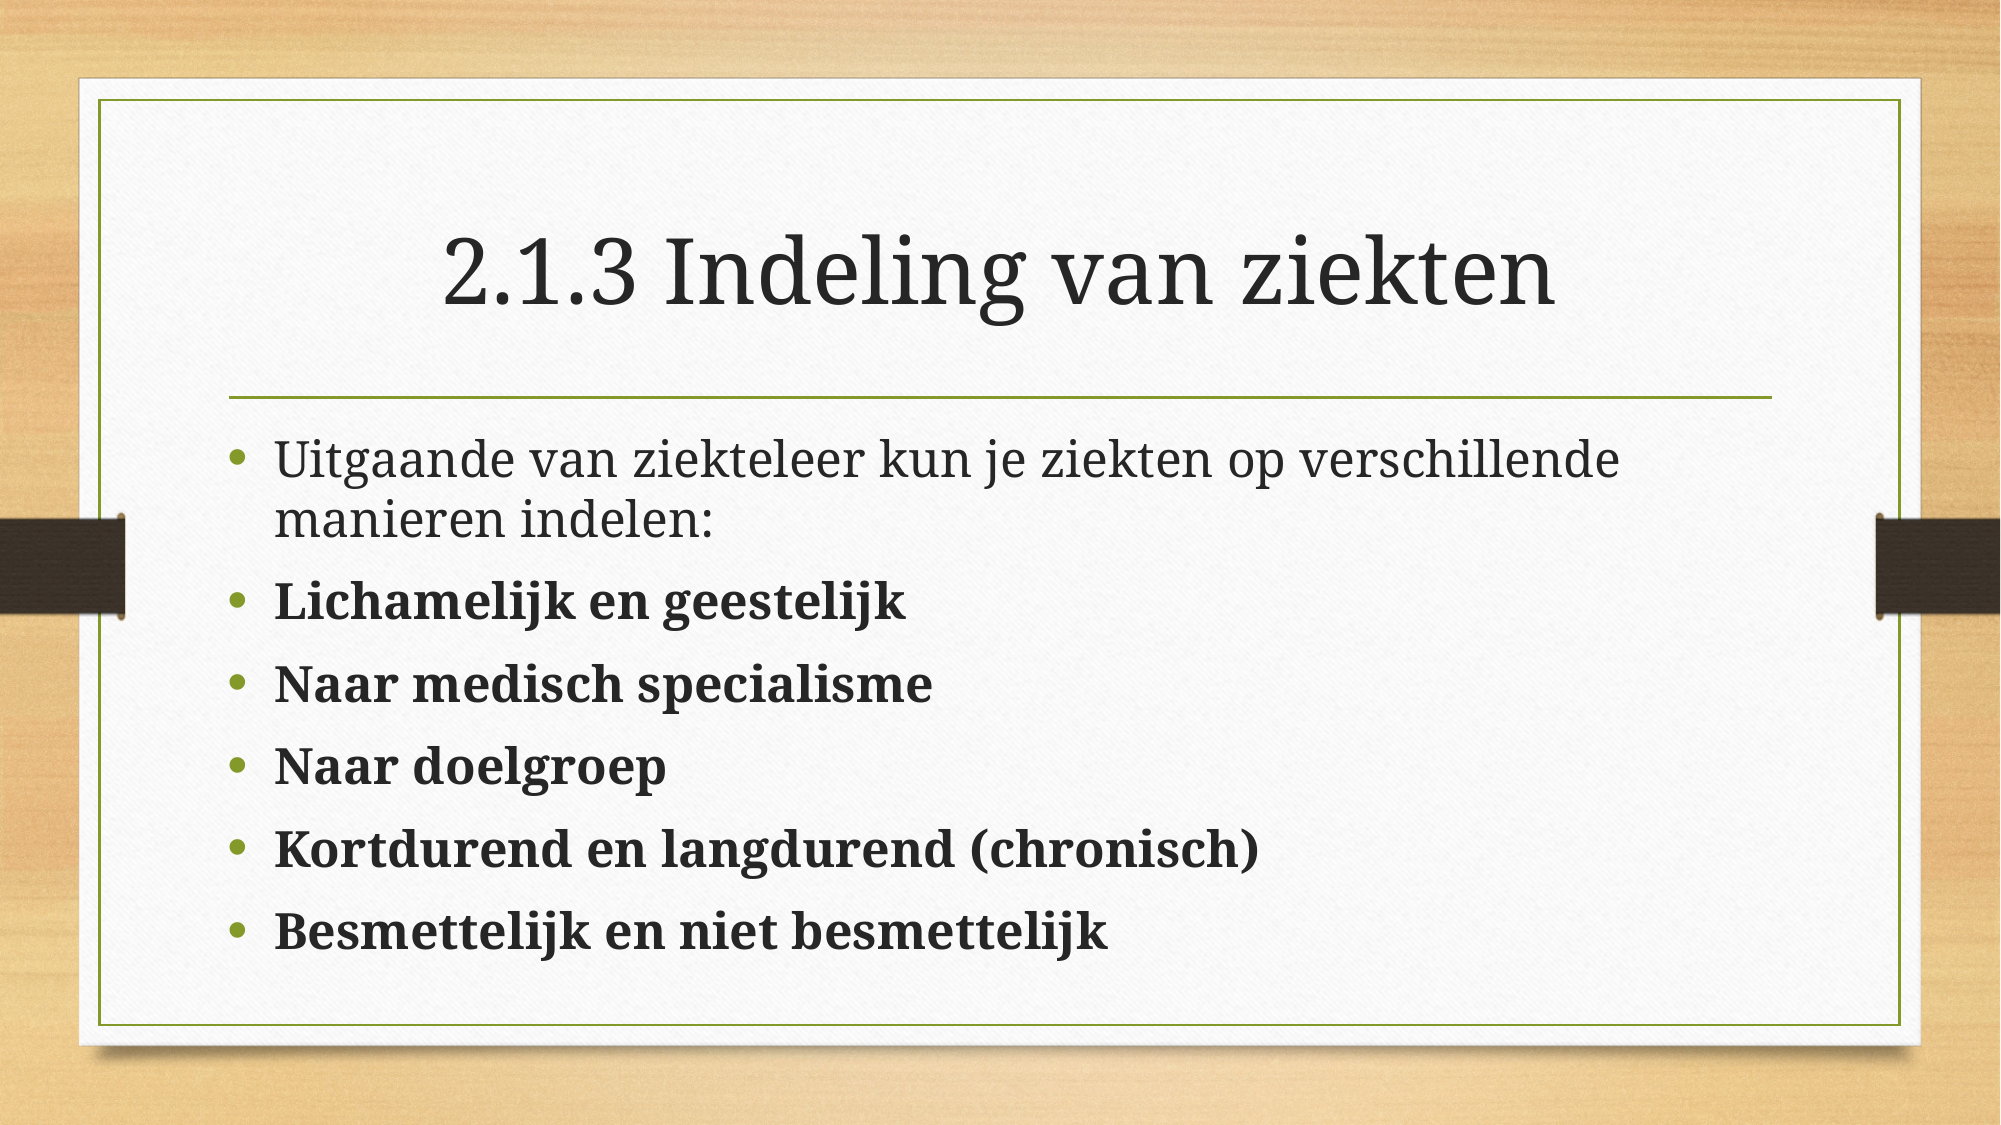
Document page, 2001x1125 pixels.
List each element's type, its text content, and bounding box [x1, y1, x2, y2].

picture [0, 0, 2001, 1125]
title 2.1.3 Indeling van ziekten [212, 161, 1788, 375]
list Uitgaande van ziekteleer kun je ziekten op verschillende manieren indelen: Lichamelijk en geestelijk Naar medisch specialisme Naar doelgroep Kortdurend en langdurend (chronisch) Besmettelijk en niet besmettelijk [212, 419, 1788, 964]
